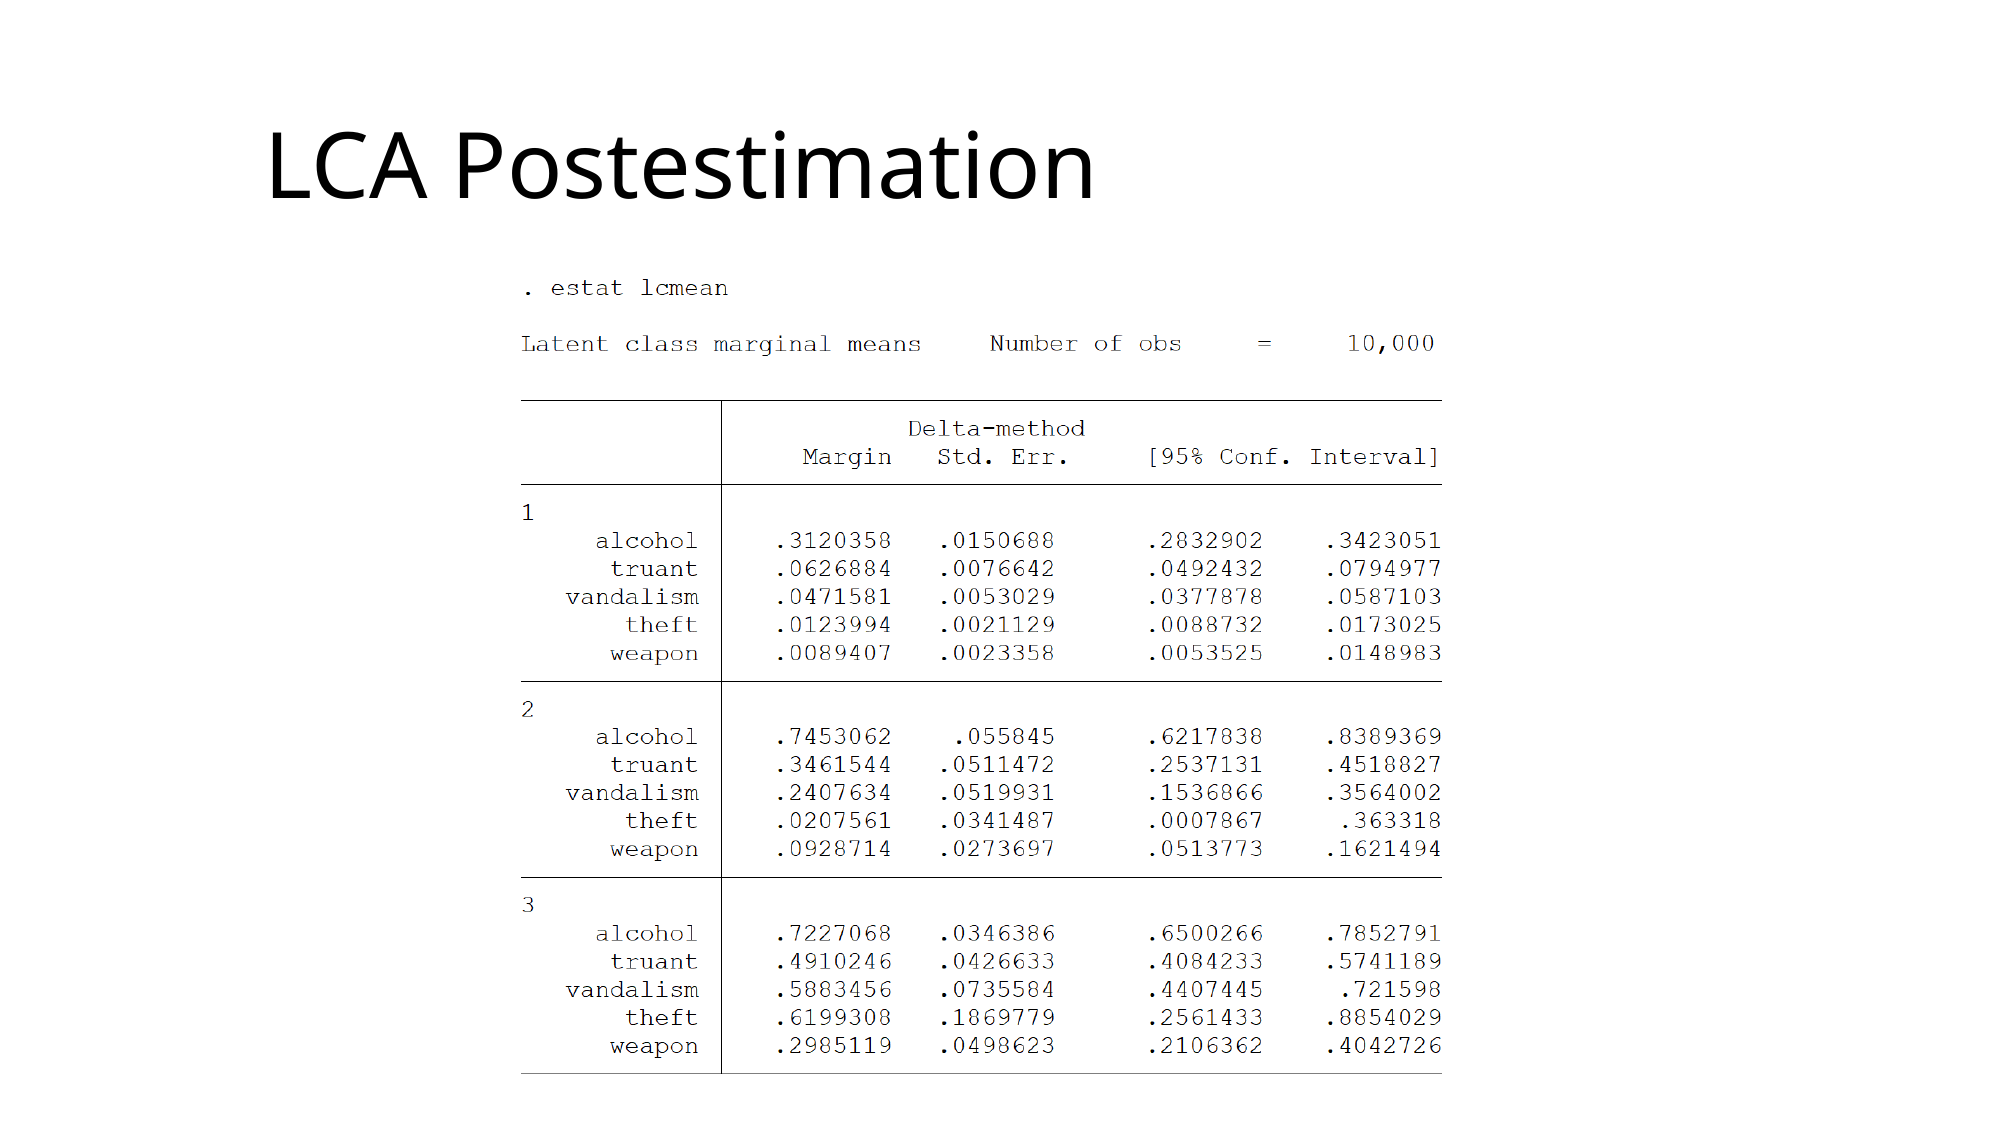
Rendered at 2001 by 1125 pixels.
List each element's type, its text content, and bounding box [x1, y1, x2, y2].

picture [512, 274, 1459, 1088]
title LCA Postestimation [249, 99, 1750, 238]
